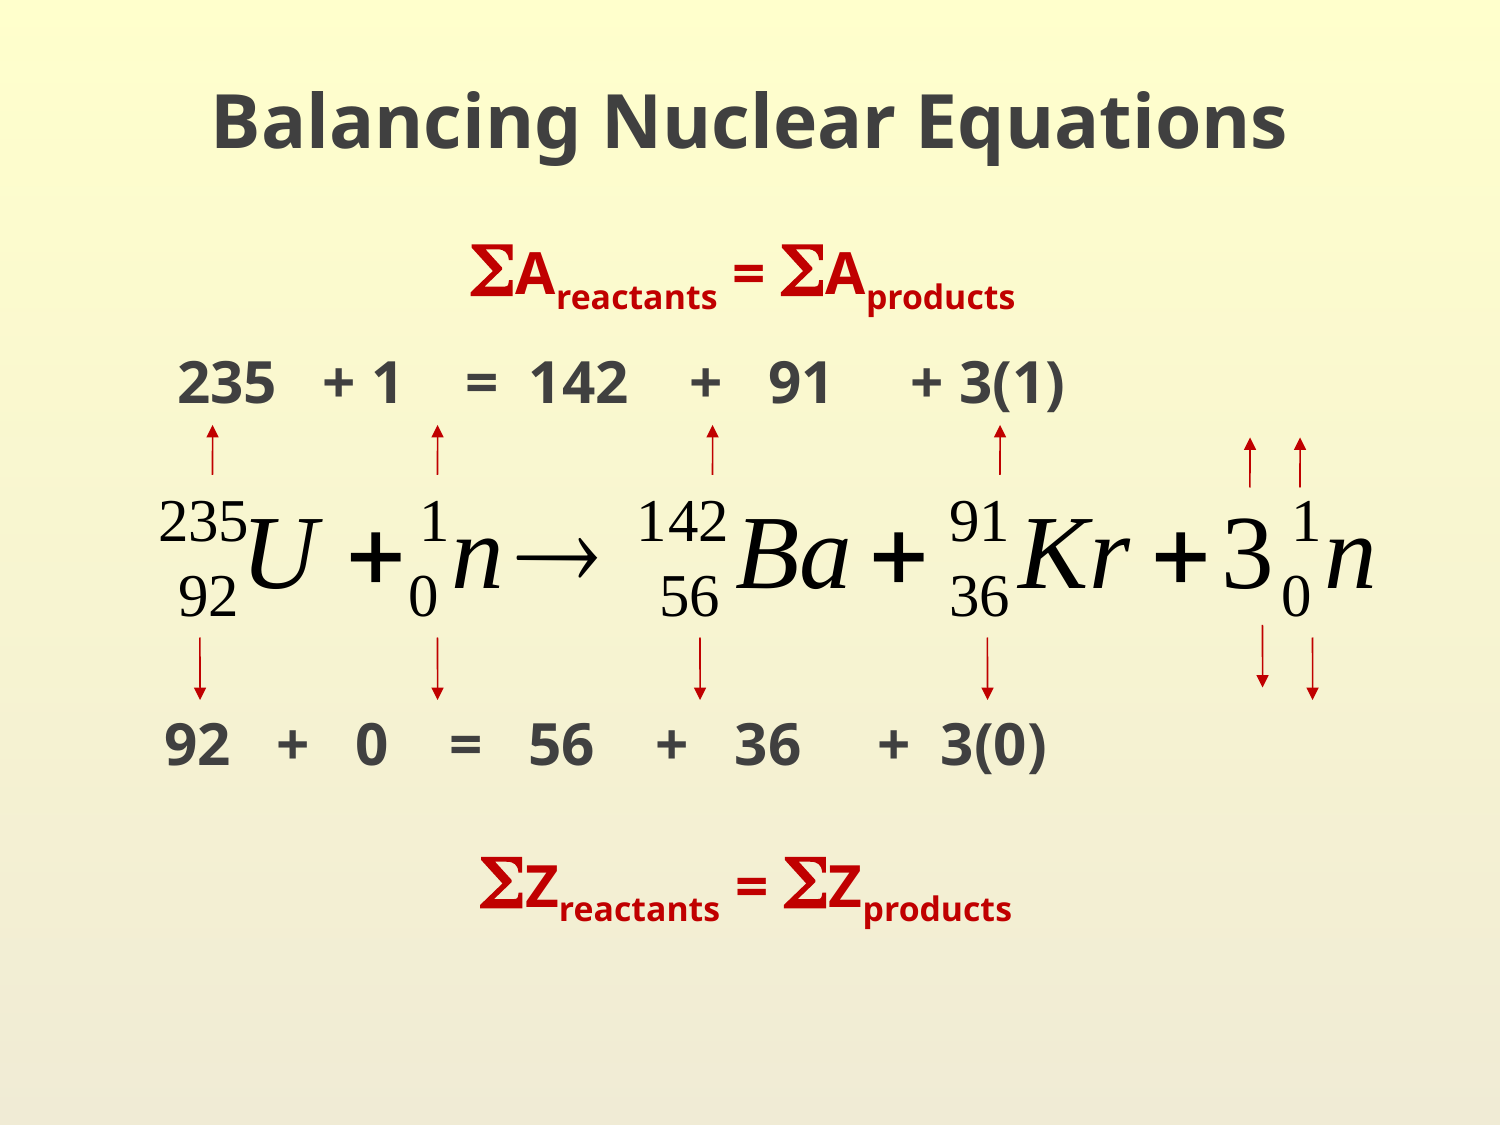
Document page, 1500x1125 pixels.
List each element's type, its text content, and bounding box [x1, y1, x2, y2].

text_box Zreactants = Zproducts [465, 825, 1027, 937]
text_box [993, 424, 1007, 473]
text_box [1256, 650, 1269, 688]
text_box [1243, 437, 1257, 473]
text_box [431, 650, 444, 700]
text_box [981, 650, 994, 700]
text_box [1293, 437, 1307, 473]
text_box [706, 424, 719, 473]
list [141, 474, 1396, 642]
text_box [193, 650, 207, 700]
text_box [1306, 650, 1319, 700]
text_box [693, 650, 707, 700]
text_box [206, 424, 219, 473]
text_box [431, 424, 444, 473]
text_box 92 + 0 = 56 + 36 + 3(0) [150, 699, 1388, 785]
text_box 235 + 1 = 142 + 91 + 3(1) [162, 337, 1375, 423]
text_box Areactants = Aproducts [456, 212, 1031, 324]
title Balancing Nuclear Equations [112, 37, 1388, 201]
